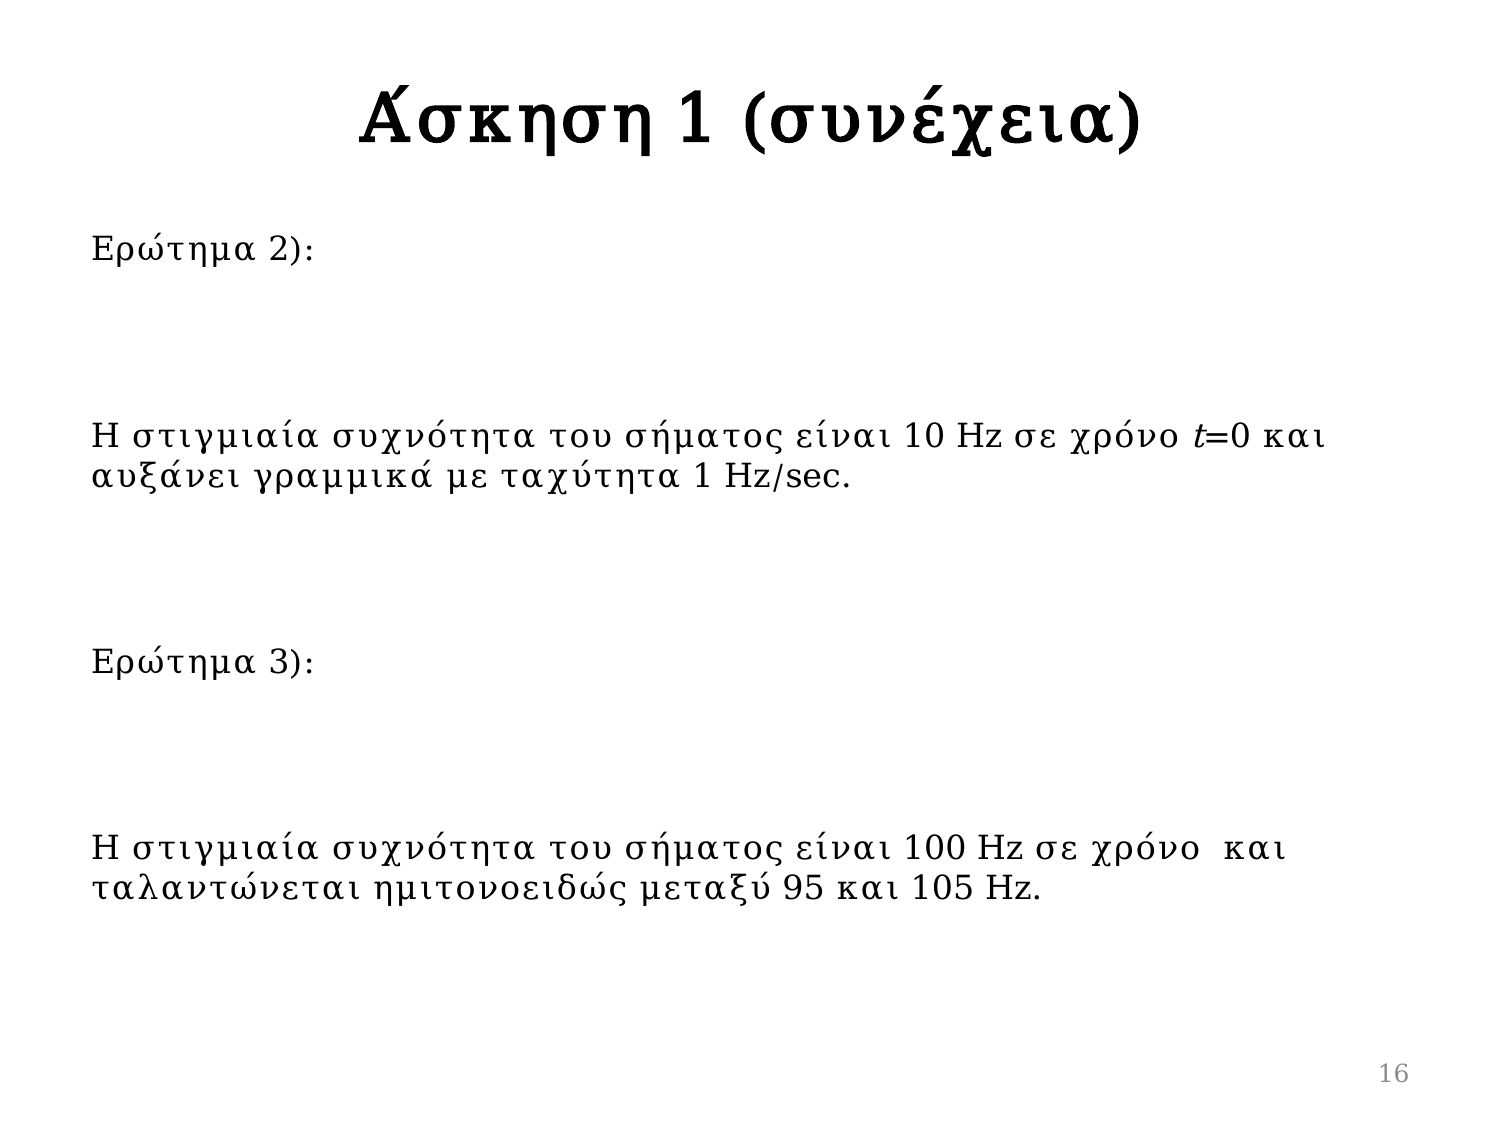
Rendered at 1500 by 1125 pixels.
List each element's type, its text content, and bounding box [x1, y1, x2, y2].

slide_number 16 [1222, 1042, 1425, 1103]
title Άσκηση 1 (συνέχεια) [75, 20, 1425, 209]
